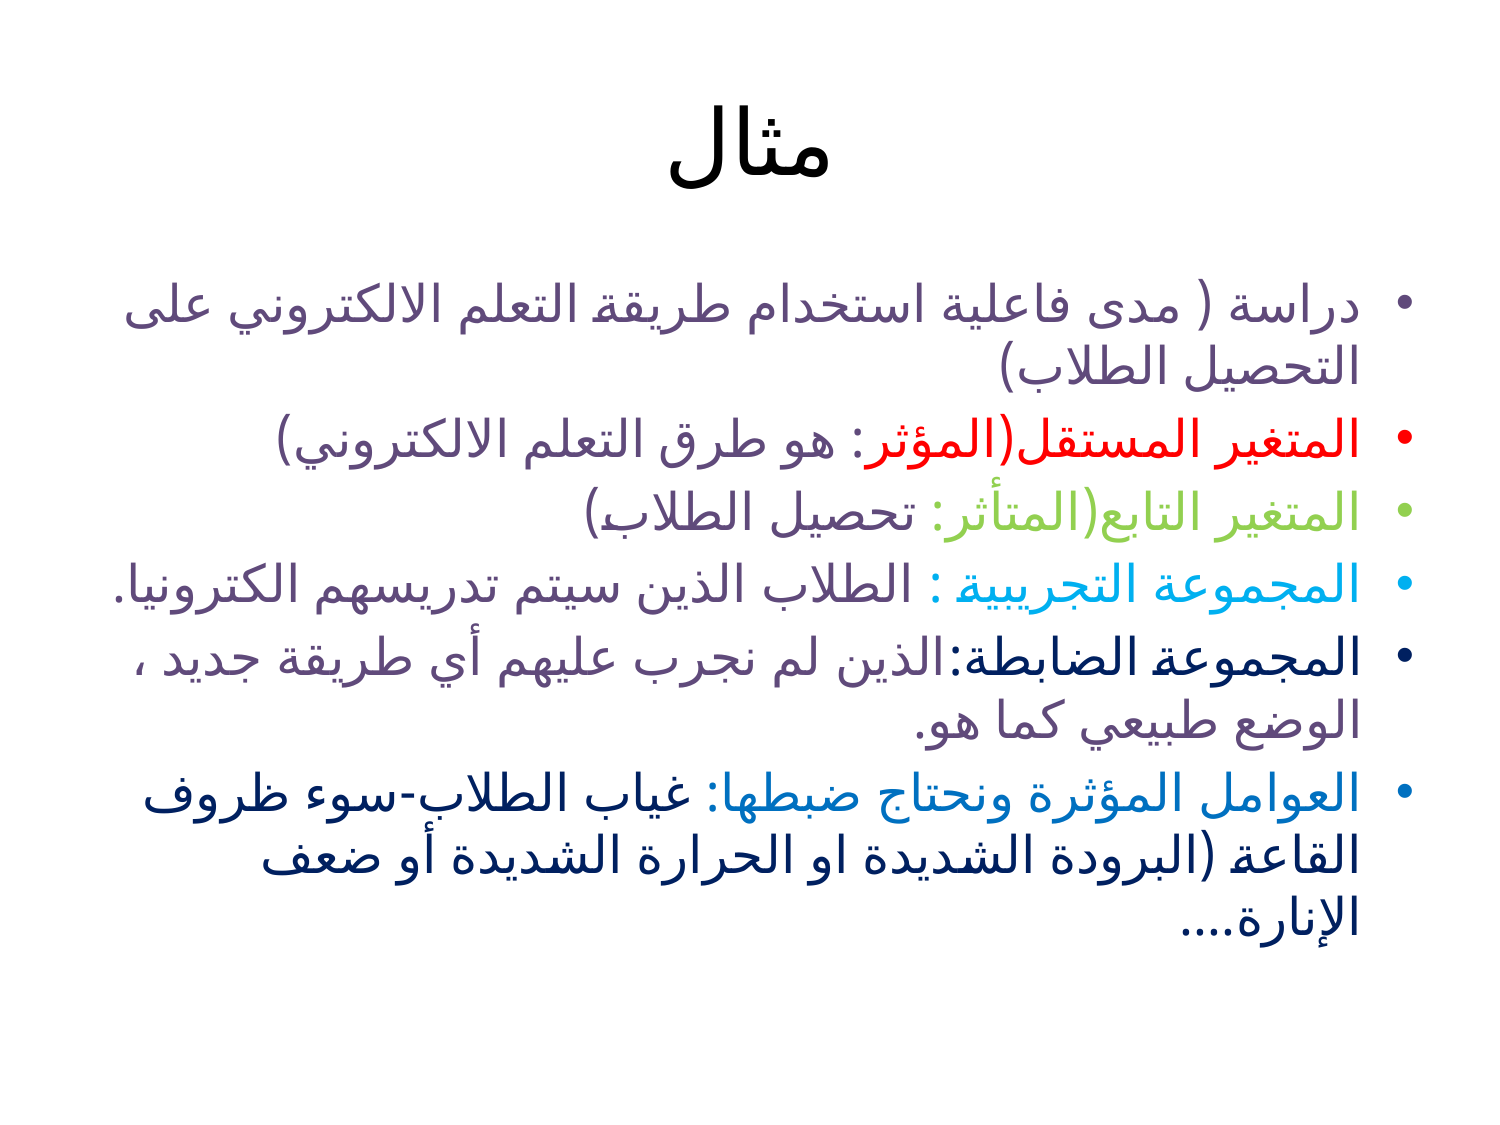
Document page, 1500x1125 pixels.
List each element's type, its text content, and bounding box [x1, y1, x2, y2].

list دراسة ( مدى فاعلية استخدام طريقة التعلم الالكتروني على التحصيل الطلاب) المتغير المستقل(المؤثر: هو طرق التعلم الالكتروني) المتغير التابع(المتأثر: تحصيل الطلاب) المجموعة التجريبية : الطلاب الذين سيتم تدريسهم الكترونيا. المجموعة الضابطة:الذين لم نجرب عليهم أي طريقة جديد ، الوضع طبيعي كما هو. العوامل المؤثرة ونحتاج ضبطها: غياب الطلاب-سوء ظروف القاعة (البرودة الشديدة او الحرارة الشديدة أو ضعف الإنارة.... [75, 262, 1425, 1005]
title مثال [75, 45, 1425, 233]
